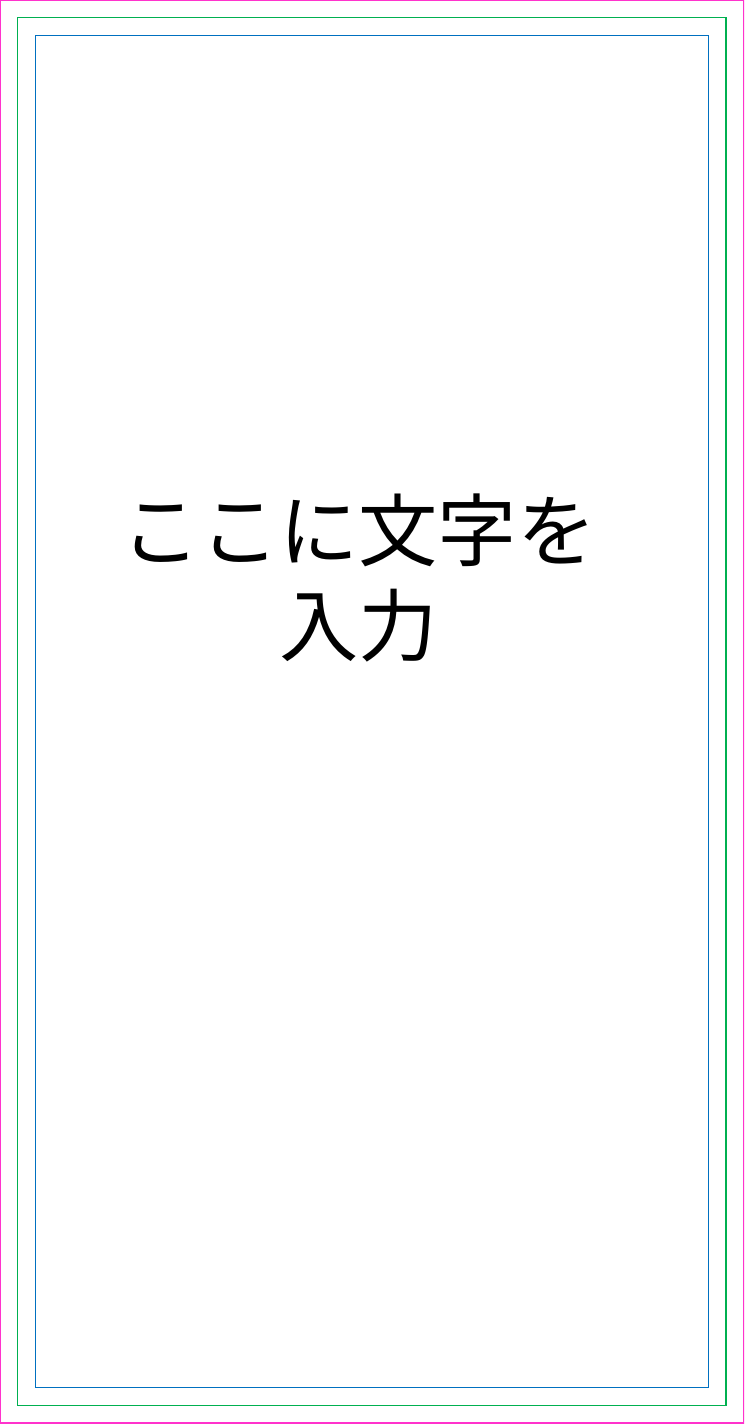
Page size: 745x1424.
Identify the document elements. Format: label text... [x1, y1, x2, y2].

text_box ここに文字を入力 [80, 471, 638, 680]
